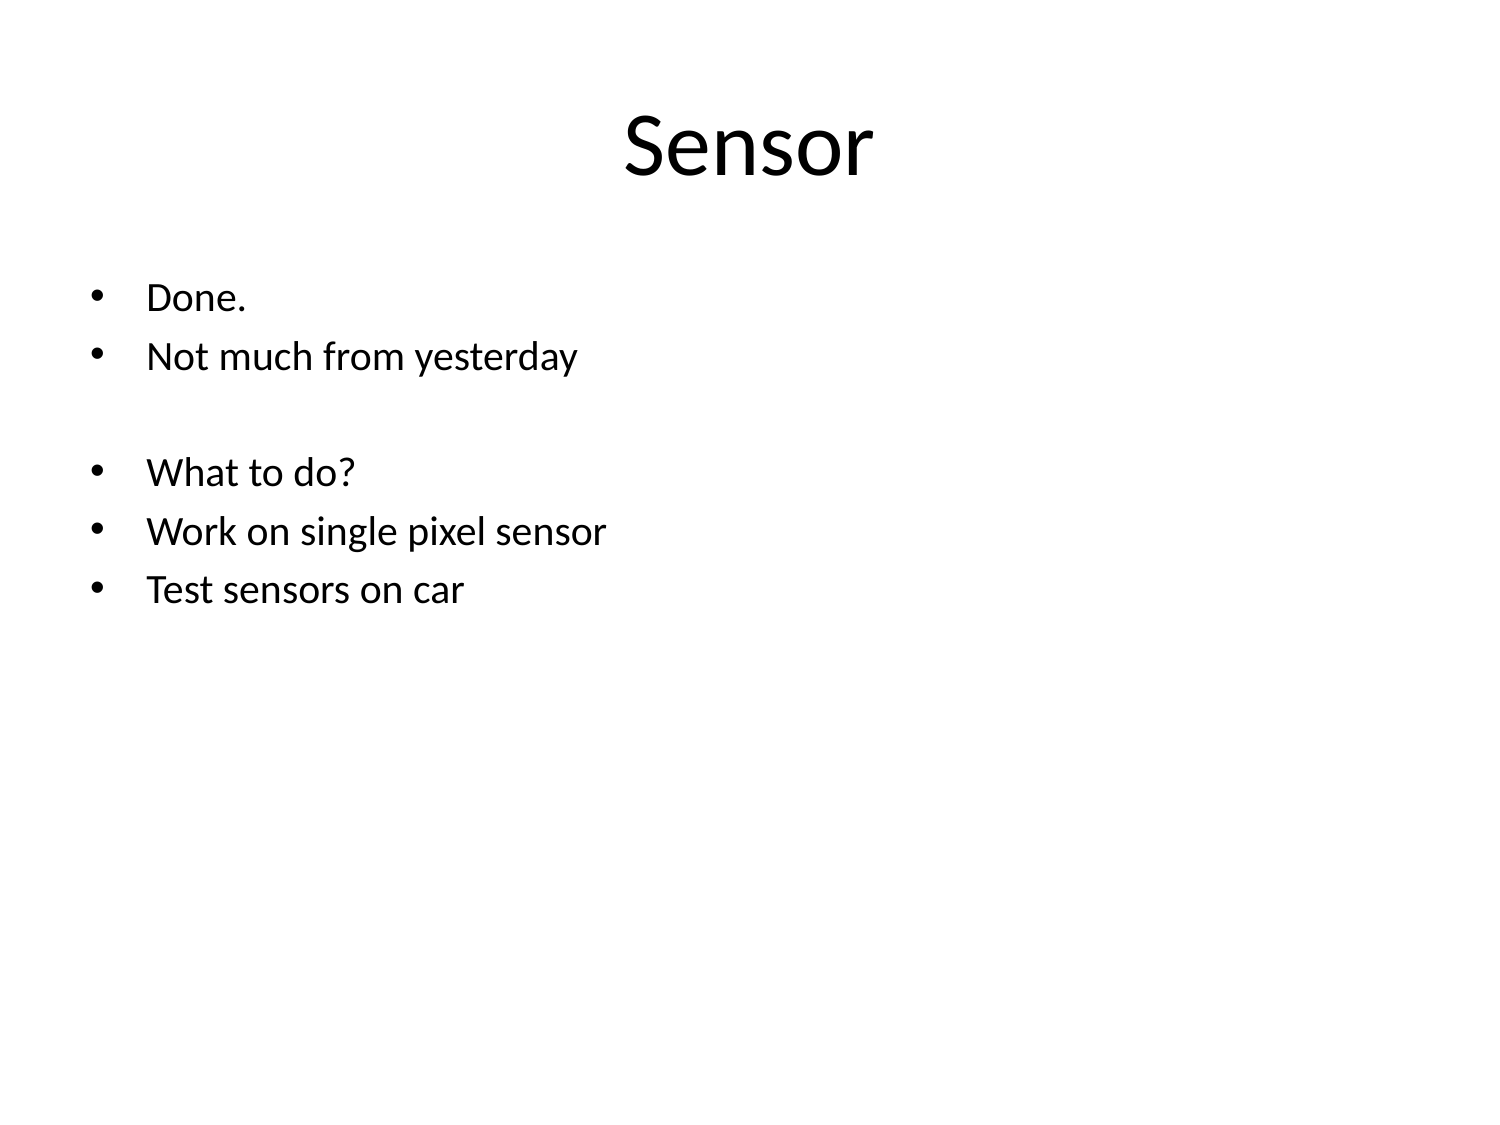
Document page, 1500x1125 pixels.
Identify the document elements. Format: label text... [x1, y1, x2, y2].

title Sensor [75, 45, 1425, 233]
list Done. Not much from yesterday What to do? Work on single pixel sensor Test sensors on car [75, 262, 1425, 1005]
